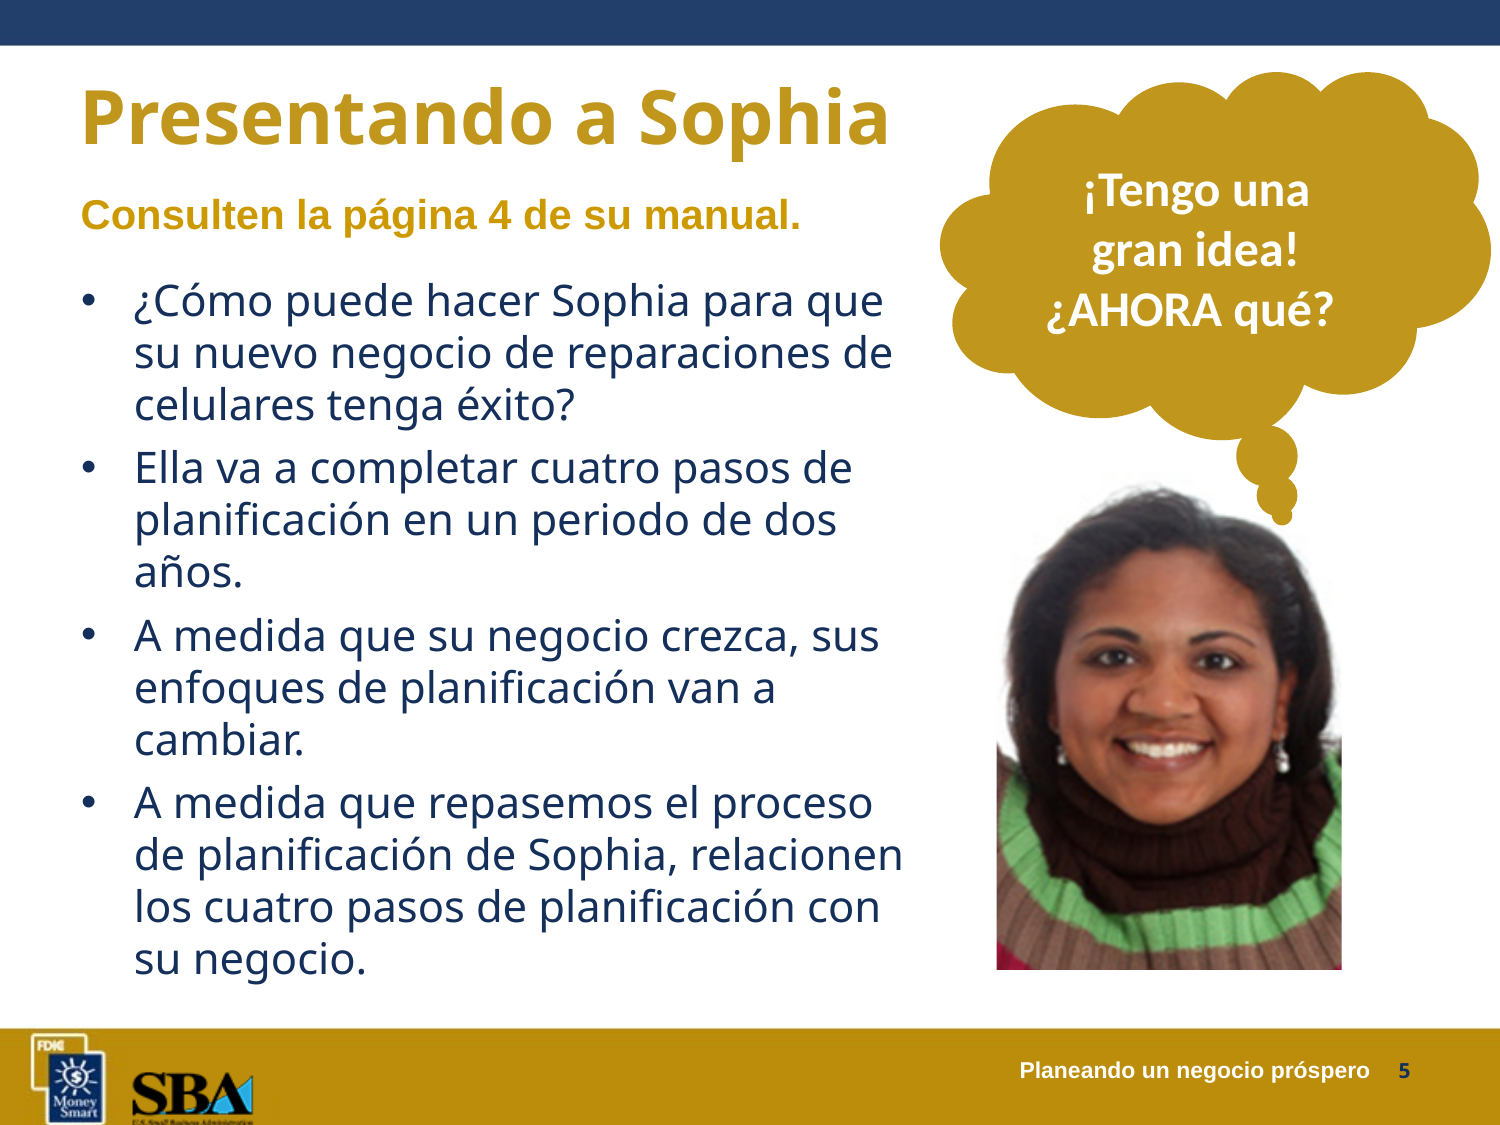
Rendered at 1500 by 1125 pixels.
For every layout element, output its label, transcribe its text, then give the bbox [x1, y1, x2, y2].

list ¿Cómo puede hacer Sophia para que su nuevo negocio de reparaciones de celulares tenga éxito? Ella va a completar cuatro pasos de planificación en un periodo de dos años. A medida que su negocio crezca, sus enfoques de planificación van a cambiar. A medida que repasemos el proceso de planificación de Sophia, relacionen los cuatro pasos de planificación con su negocio. [65, 258, 941, 998]
picture [0, 0, 1500, 1125]
text_box Consulten la página 4 de su manual. [65, 180, 985, 246]
text_box ¡Tengo una gran idea! ¿AHORA qué? [937, 69, 1494, 457]
title Presentando a Sophia [64, 62, 1415, 163]
